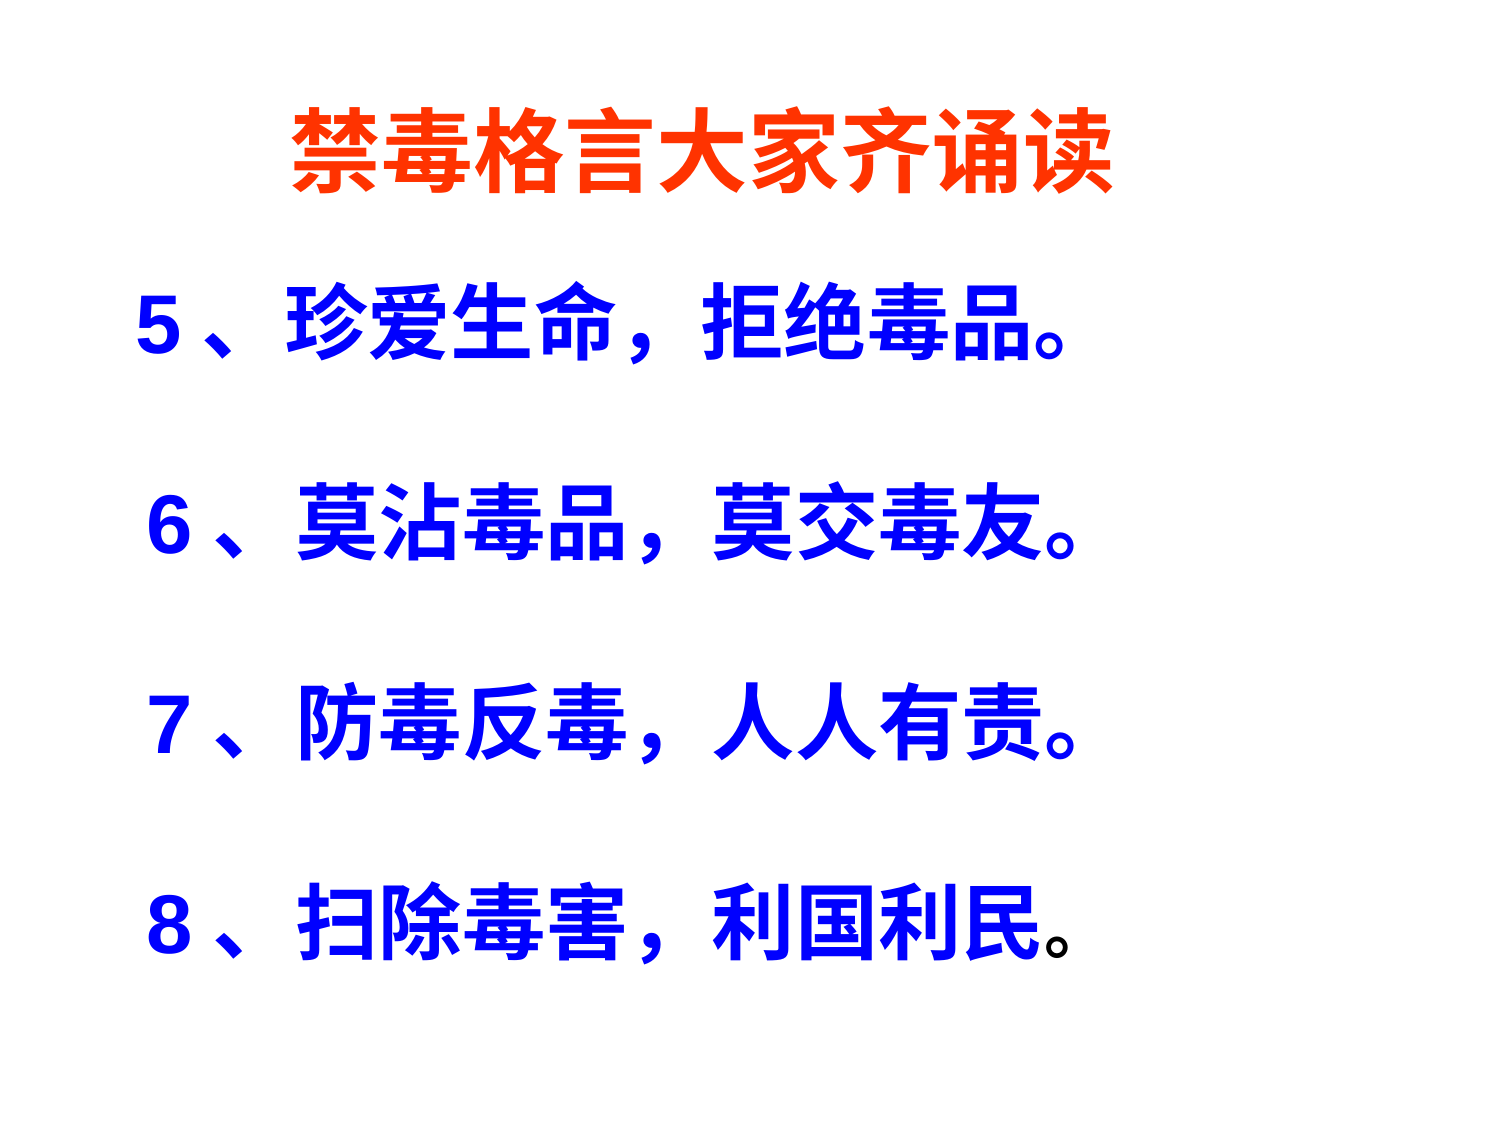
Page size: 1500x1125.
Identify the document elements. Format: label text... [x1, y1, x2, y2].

list 5、珍爱生命，拒绝毒品。 6、莫沾毒品，莫交毒友。 7、防毒反毒，人人有责。 8、扫除毒害，利国利民。 [75, 262, 1425, 1005]
title 禁毒格言大家齐诵读 [126, 54, 1279, 243]
